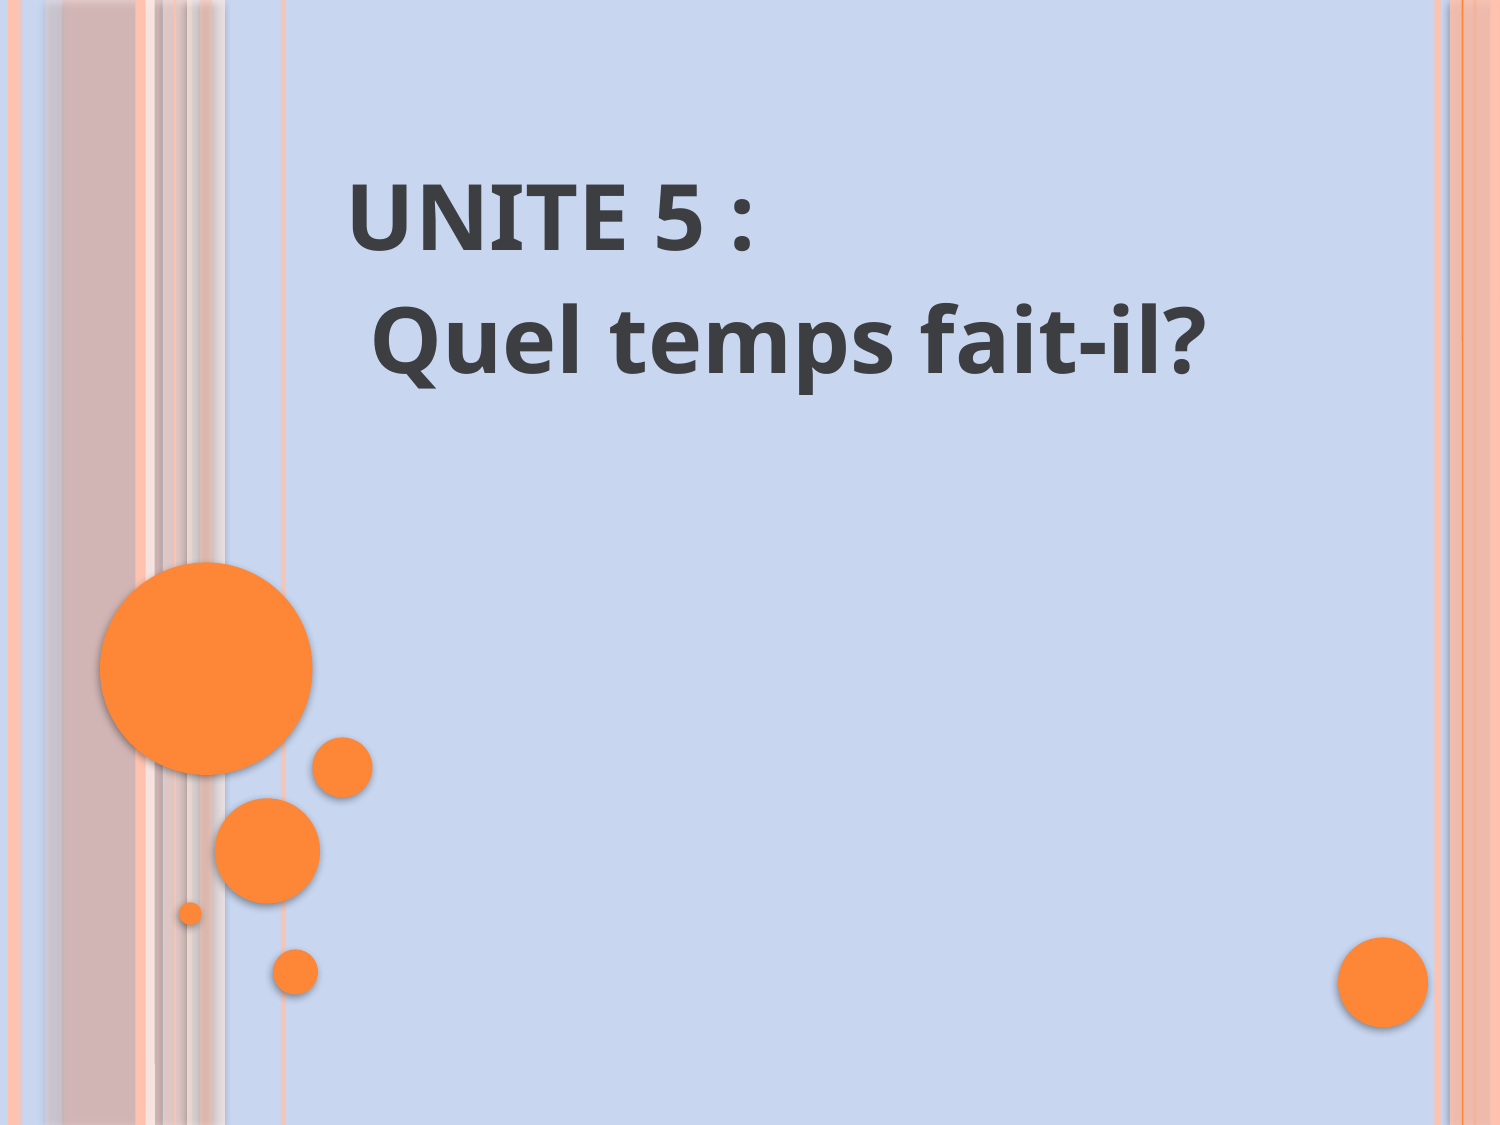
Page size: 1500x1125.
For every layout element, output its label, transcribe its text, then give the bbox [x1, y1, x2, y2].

subtitle UNITE 5 : Quel temps fait-il? [331, 151, 1275, 582]
